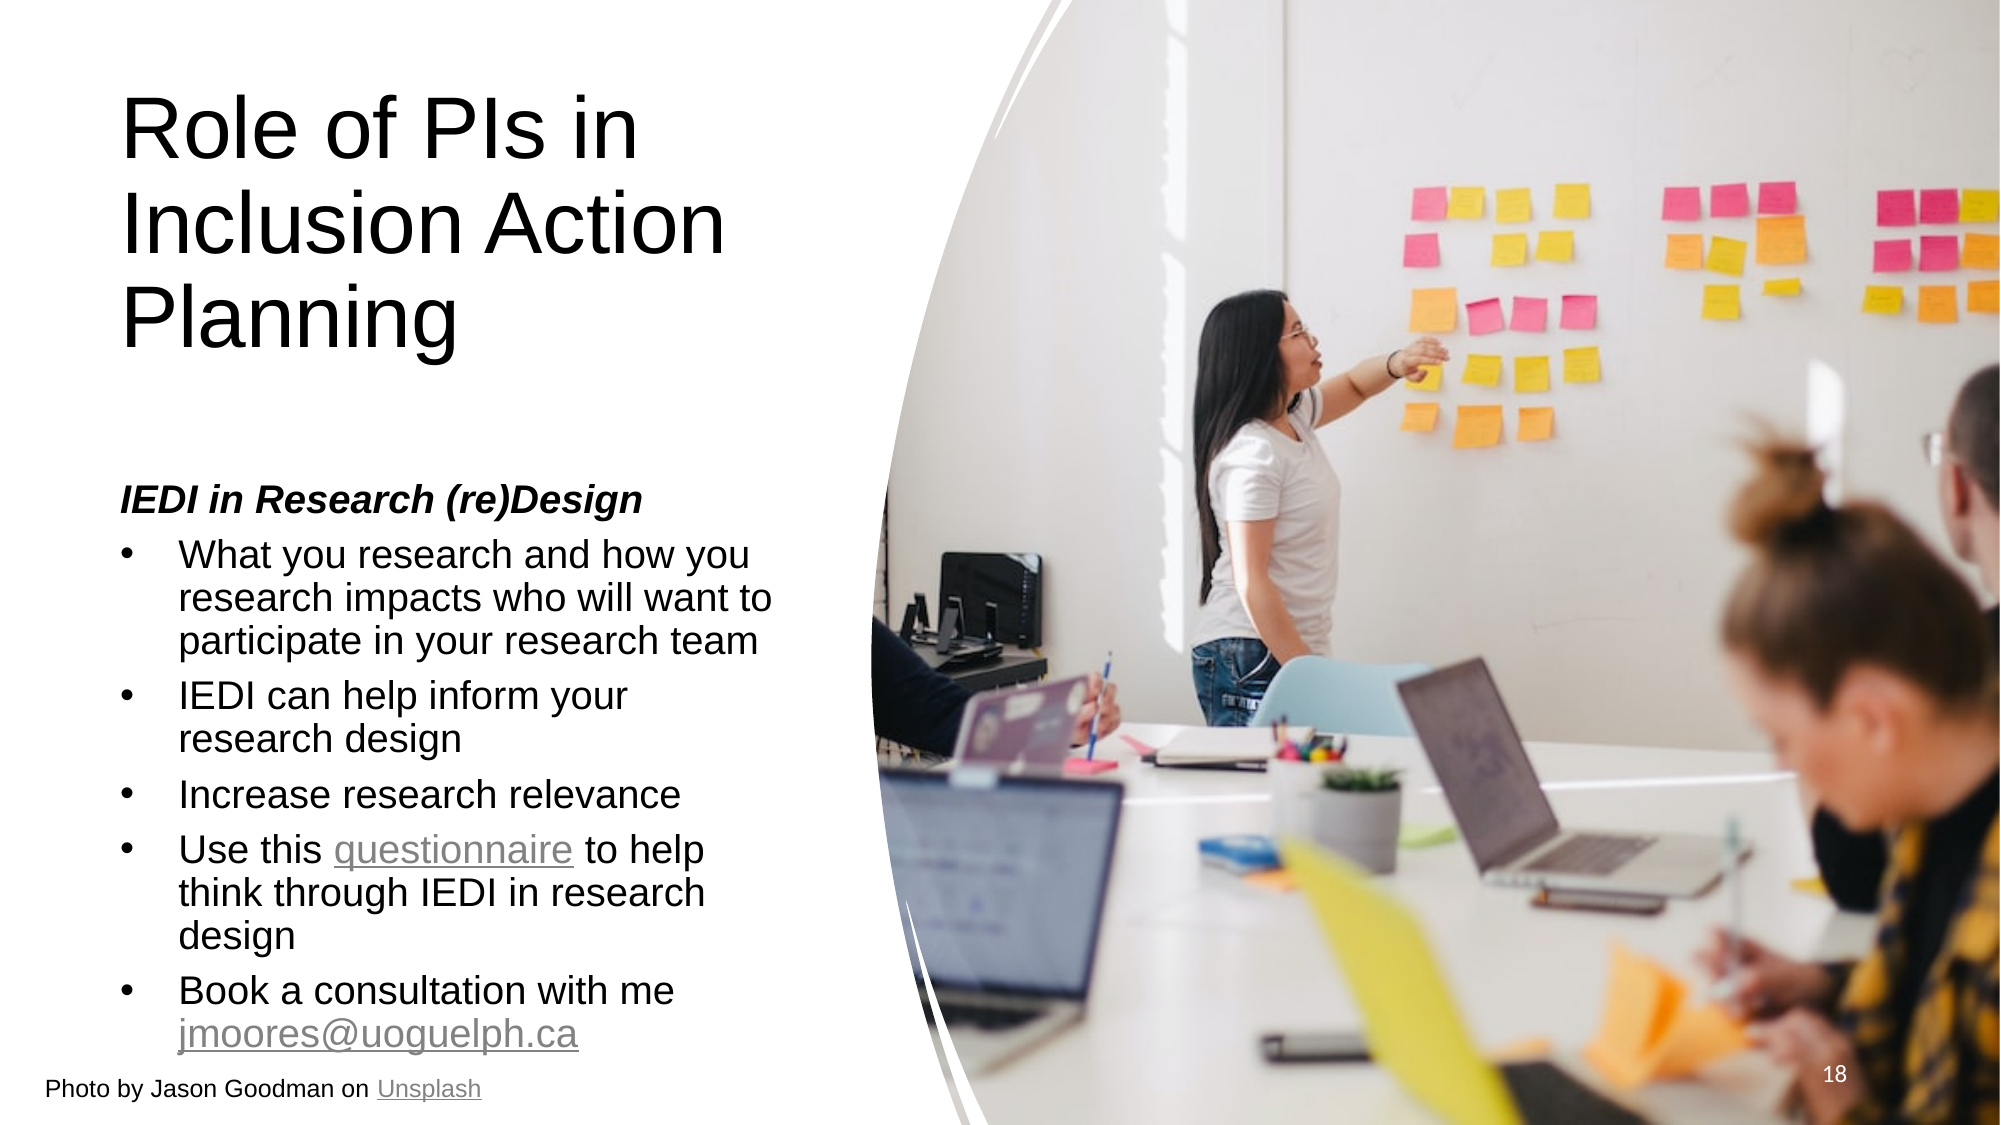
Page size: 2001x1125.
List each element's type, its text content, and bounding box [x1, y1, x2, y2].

picture [871, 0, 2000, 1125]
title Role of PIs in Inclusion Action Planning [105, 53, 822, 375]
text_box Photo by Jason Goodman on Unsplash [30, 1065, 871, 1111]
text_box IEDI in Research (re)Design What you research and how you research impacts who will want to participate in your research team IEDI can help inform your research design Increase research relevance Use this questionnaire to help think through IEDI in research design Book a consultation with me jmoores@uoguelph.ca [104, 471, 802, 1065]
